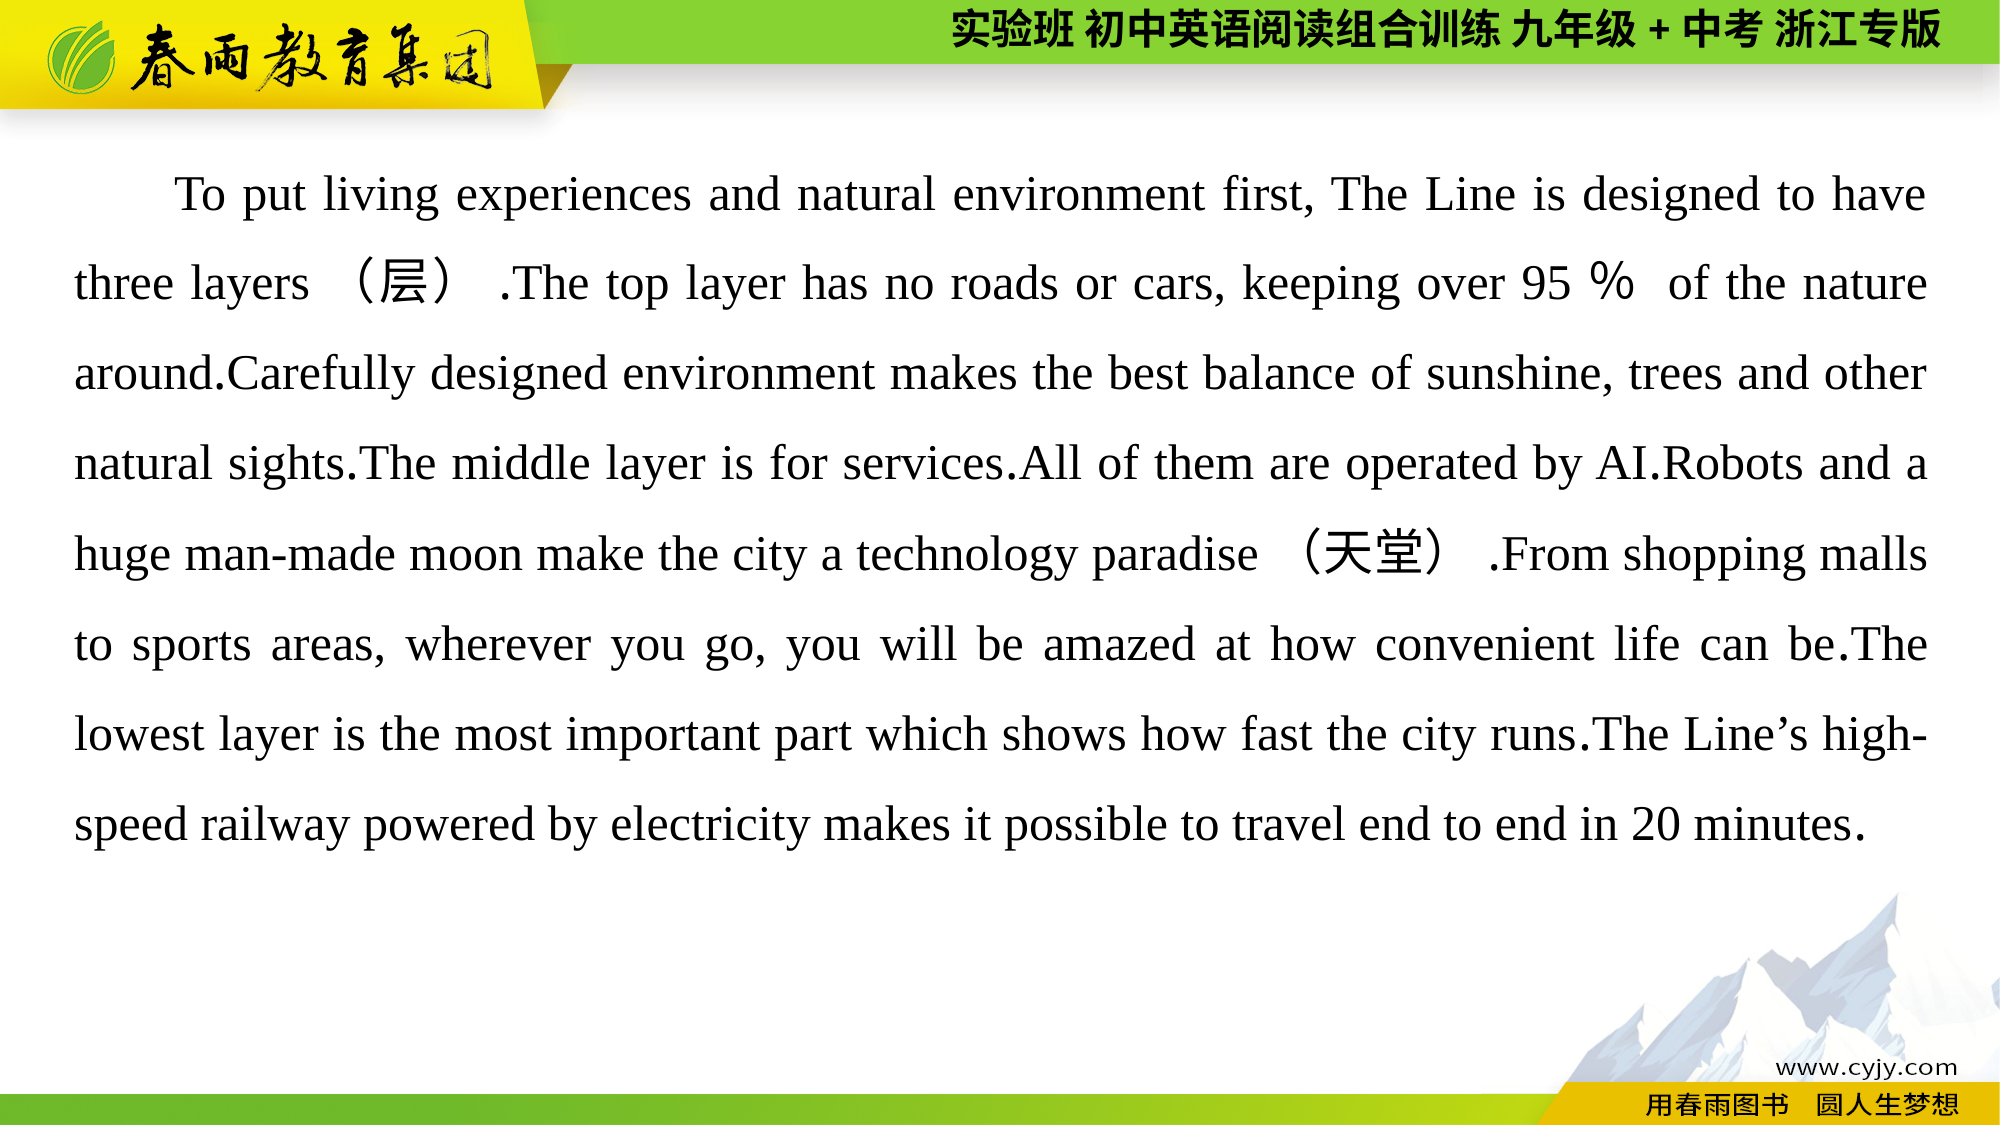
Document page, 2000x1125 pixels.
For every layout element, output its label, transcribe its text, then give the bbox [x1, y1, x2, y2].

picture [0, 0, 2000, 1125]
list To put living experiences and natural environment first, The Line is designed to have three layers（层）.The top layer has no roads or cars, keeping over 95％ of the nature around.Carefully designed environment makes the best balance of sunshine, trees and other natural sights.The middle layer is for services.All of them are operated by AI.Robots and a huge man-made moon make the city a technology paradise（天堂）.From shopping malls to sports areas, wherever you go, you will be amazed at how convenient life can be.The lowest layer is the most important part which shows how fast the city runs.The Line’s high-speed railway powered by electricity makes it possible to travel end to end in 20 minutes. [59, 122, 1944, 854]
